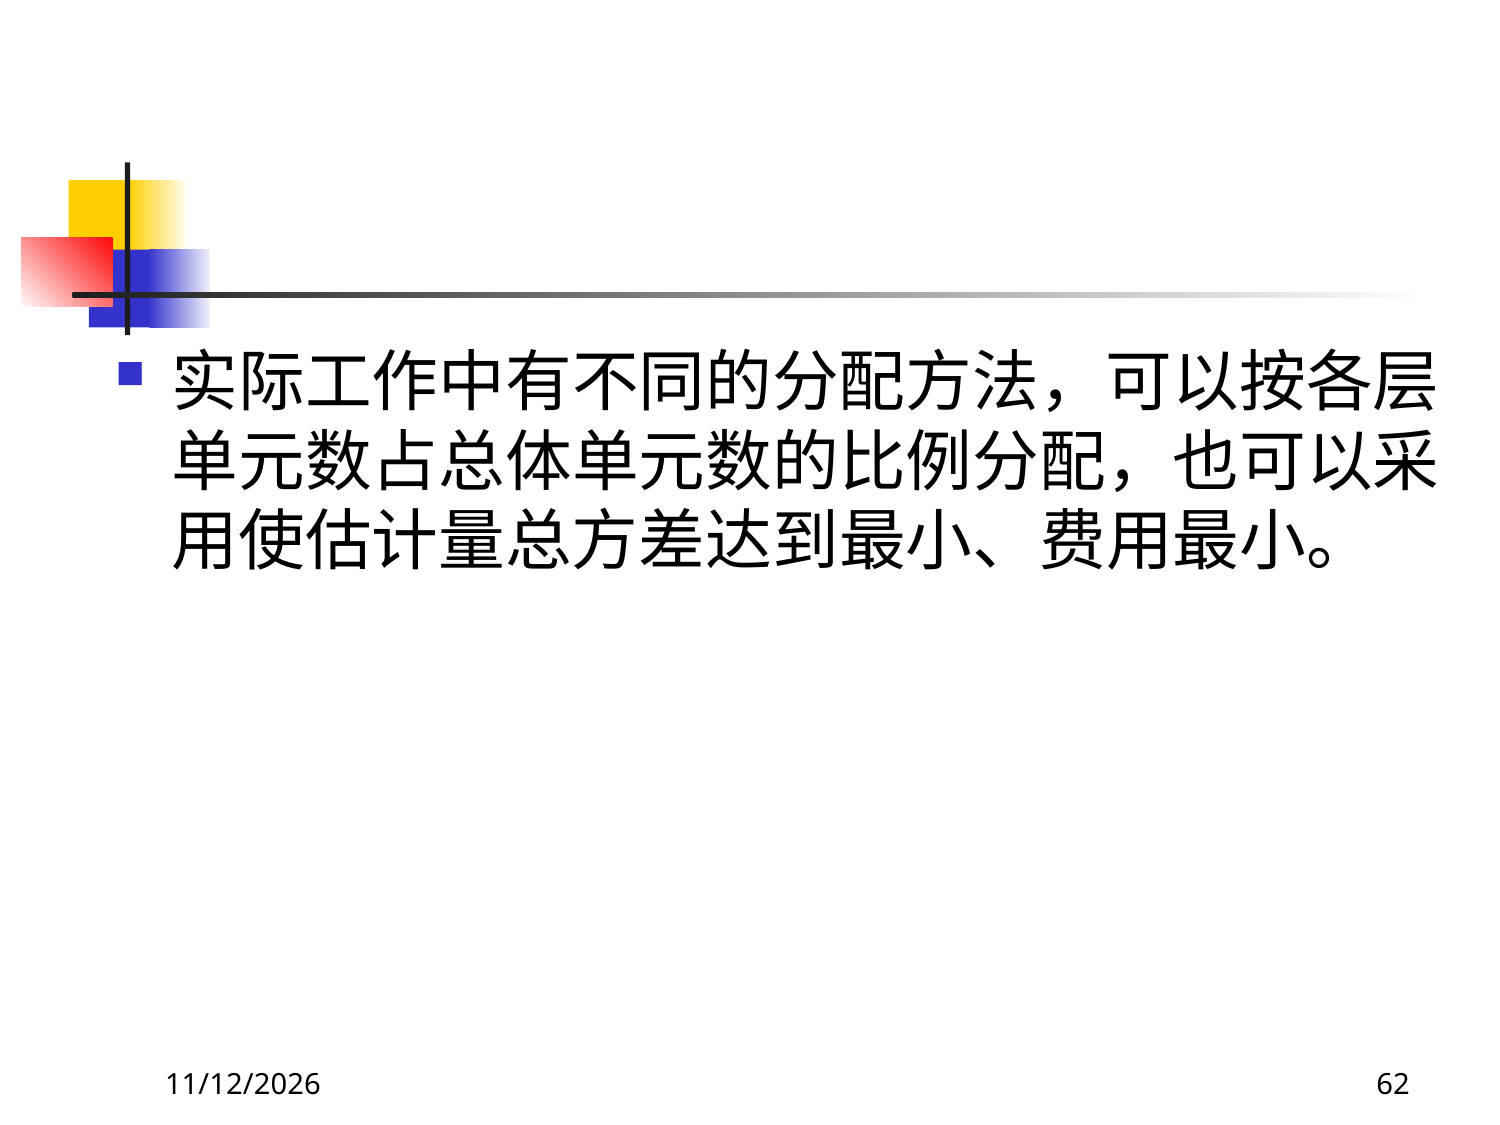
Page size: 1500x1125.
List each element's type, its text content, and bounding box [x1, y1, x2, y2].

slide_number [149, 1037, 463, 1113]
slide_number 62 [1112, 1037, 1426, 1113]
list 实际工作中有不同的分配方法，可以按各层单元数占总体单元数的比例分配，也可以采用使估计量总方差达到最小、费用最小。 [100, 330, 1470, 1007]
